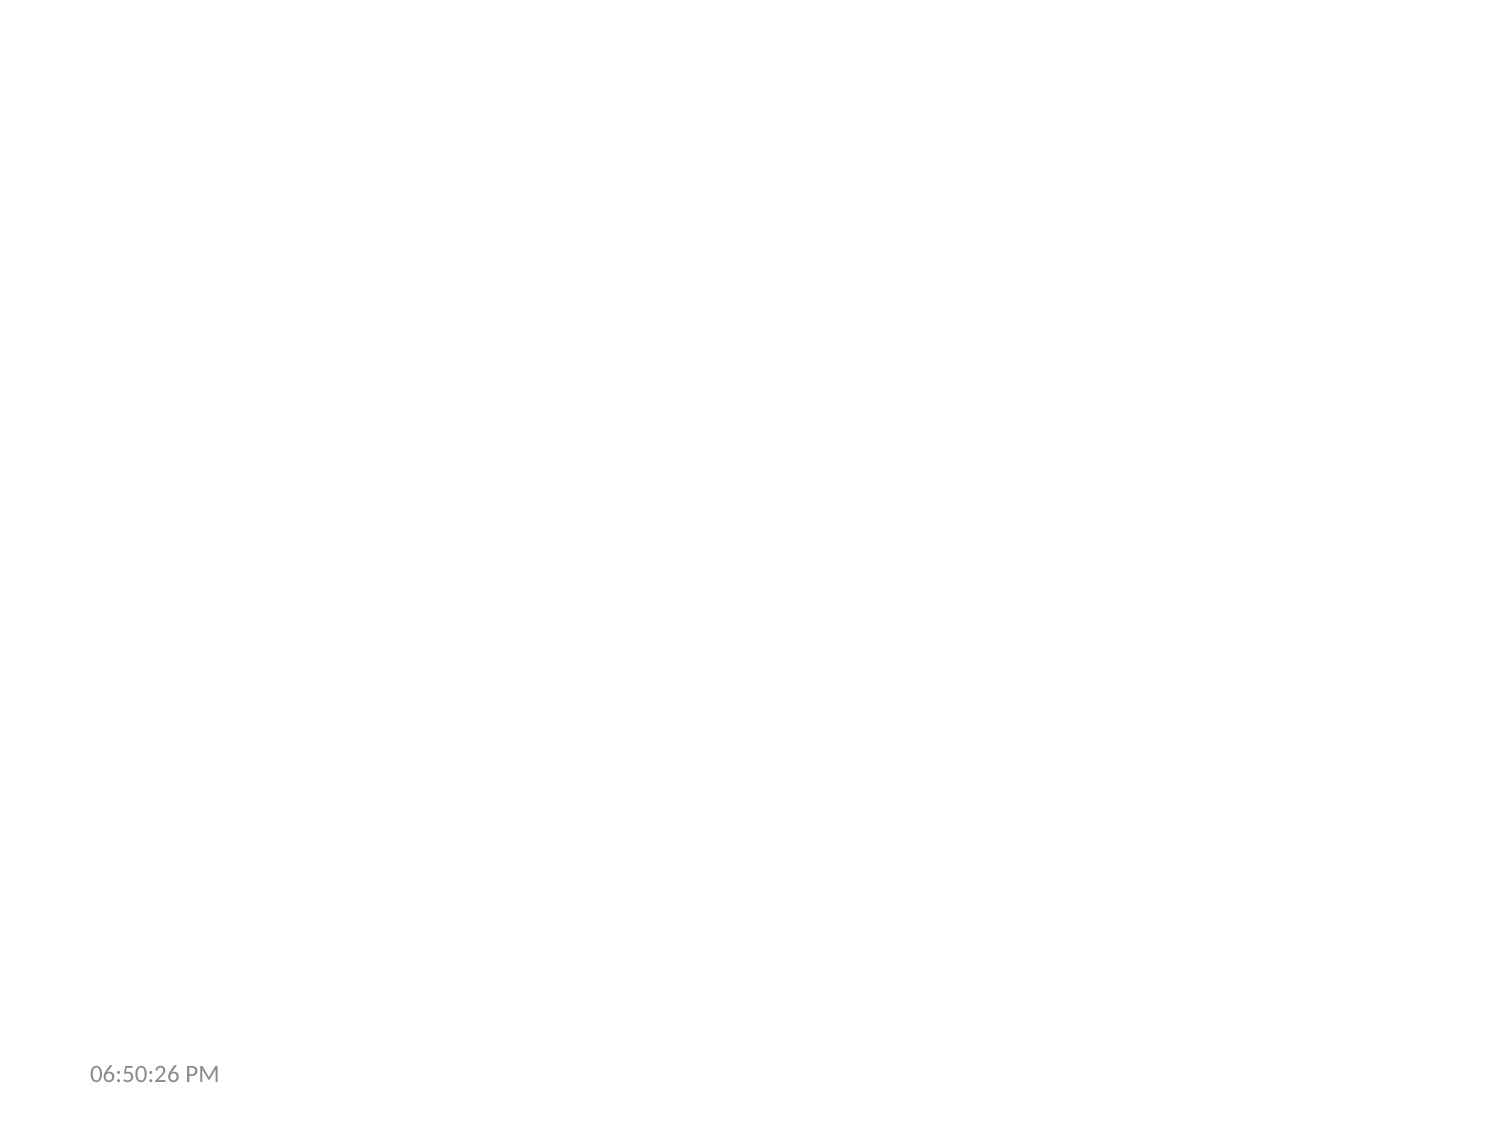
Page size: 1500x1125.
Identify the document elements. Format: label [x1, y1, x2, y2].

slide_number [75, 1042, 425, 1103]
